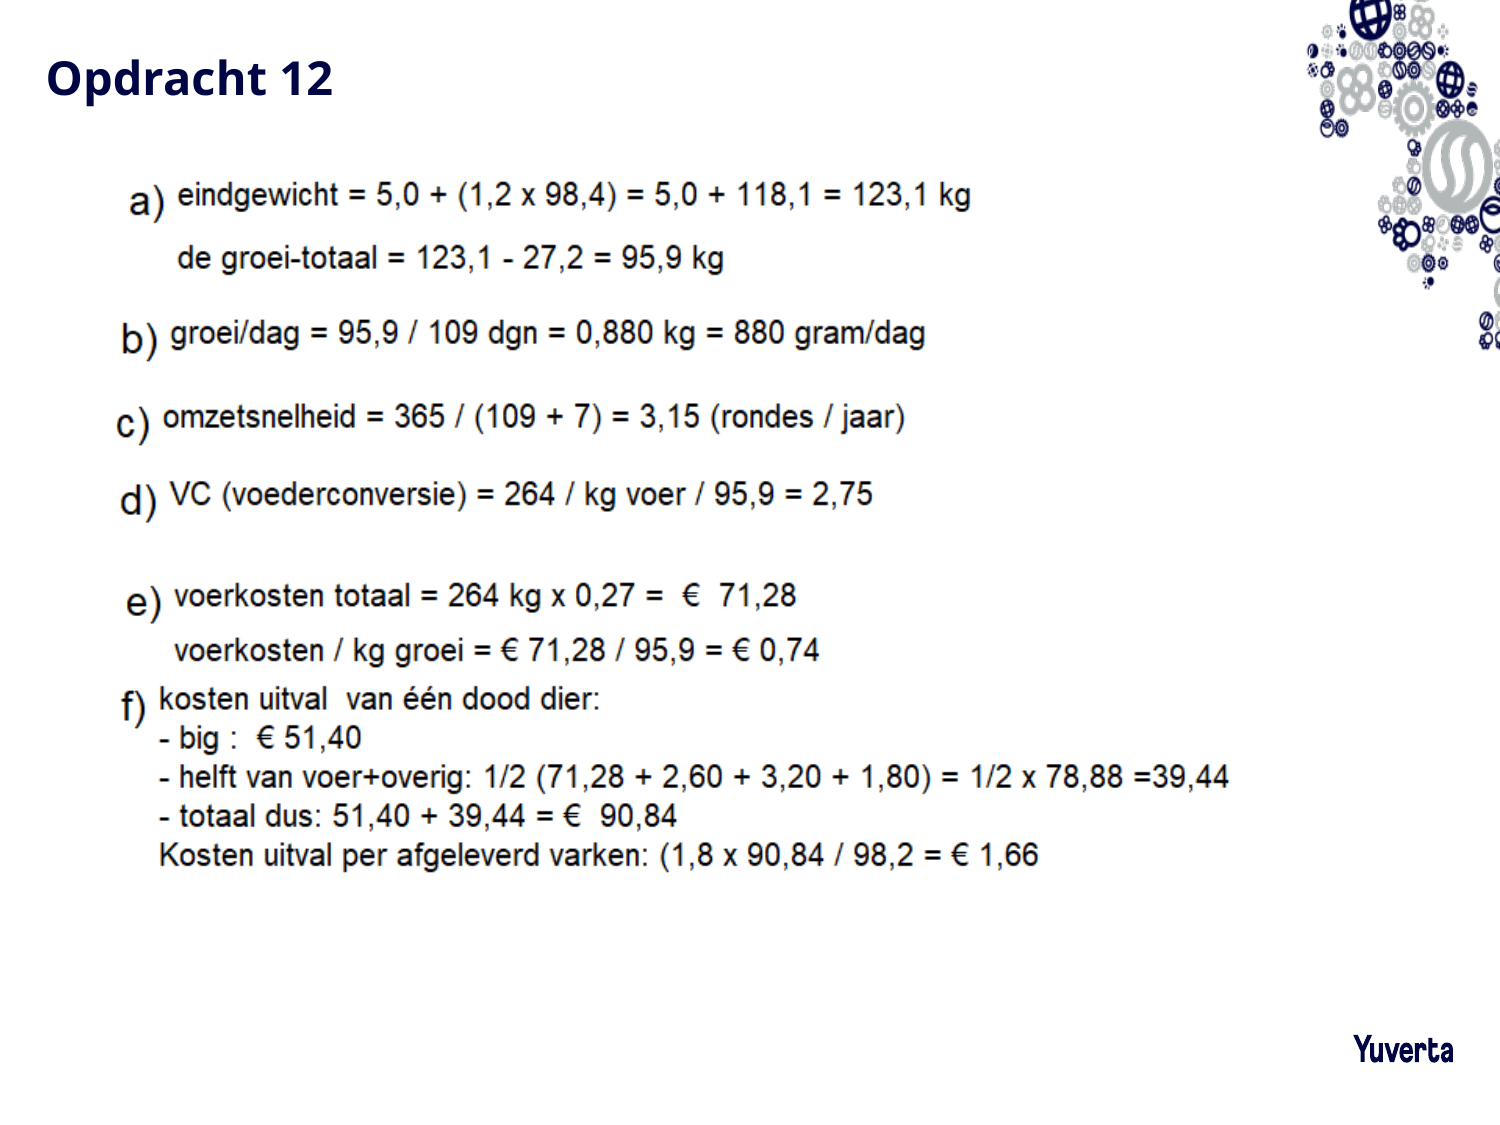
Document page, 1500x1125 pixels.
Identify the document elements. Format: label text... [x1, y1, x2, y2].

picture [0, 0, 1500, 1125]
title Opdracht 12 [45, 48, 1290, 239]
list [112, 580, 855, 677]
